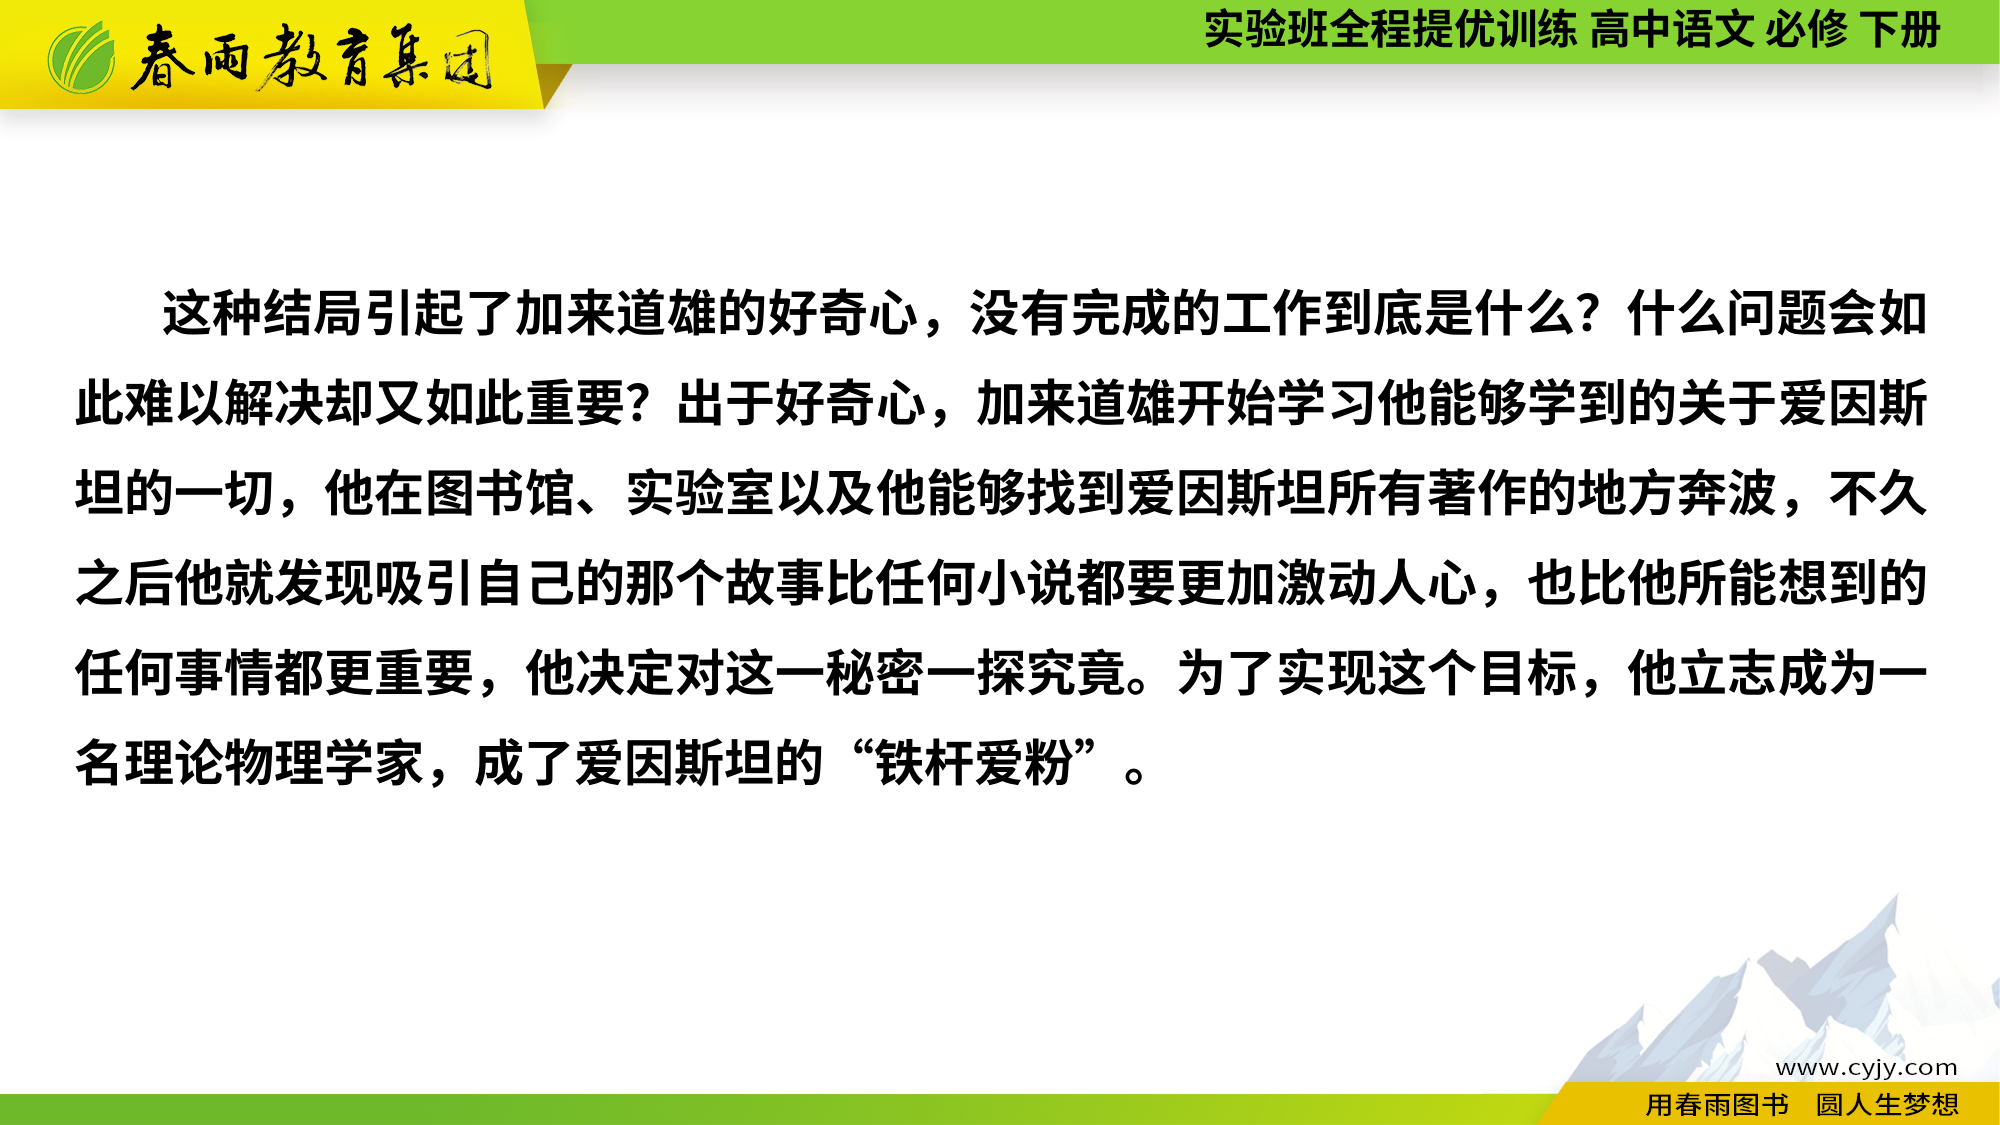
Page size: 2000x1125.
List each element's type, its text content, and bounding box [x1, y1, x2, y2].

list 这种结局引起了加来道雄的好奇心，没有完成的工作到底是什么？什么问题会如此难以解决却又如此重要？出于好奇心，加来道雄开始学习他能够学到的关于爱因斯坦的一切，他在图书馆、实验室以及他能够找到爱因斯坦所有著作的地方奔波，不久之后他就发现吸引自己的那个故事比任何小说都要更加激动人心，也比他所能想到的任何事情都更重要，他决定对这一秘密一探究竟。为了实现这个目标，他立志成为一名理论物理学家，成了爱因斯坦的“铁杆爱粉”。 [59, 243, 1944, 793]
picture [0, 0, 2000, 1125]
